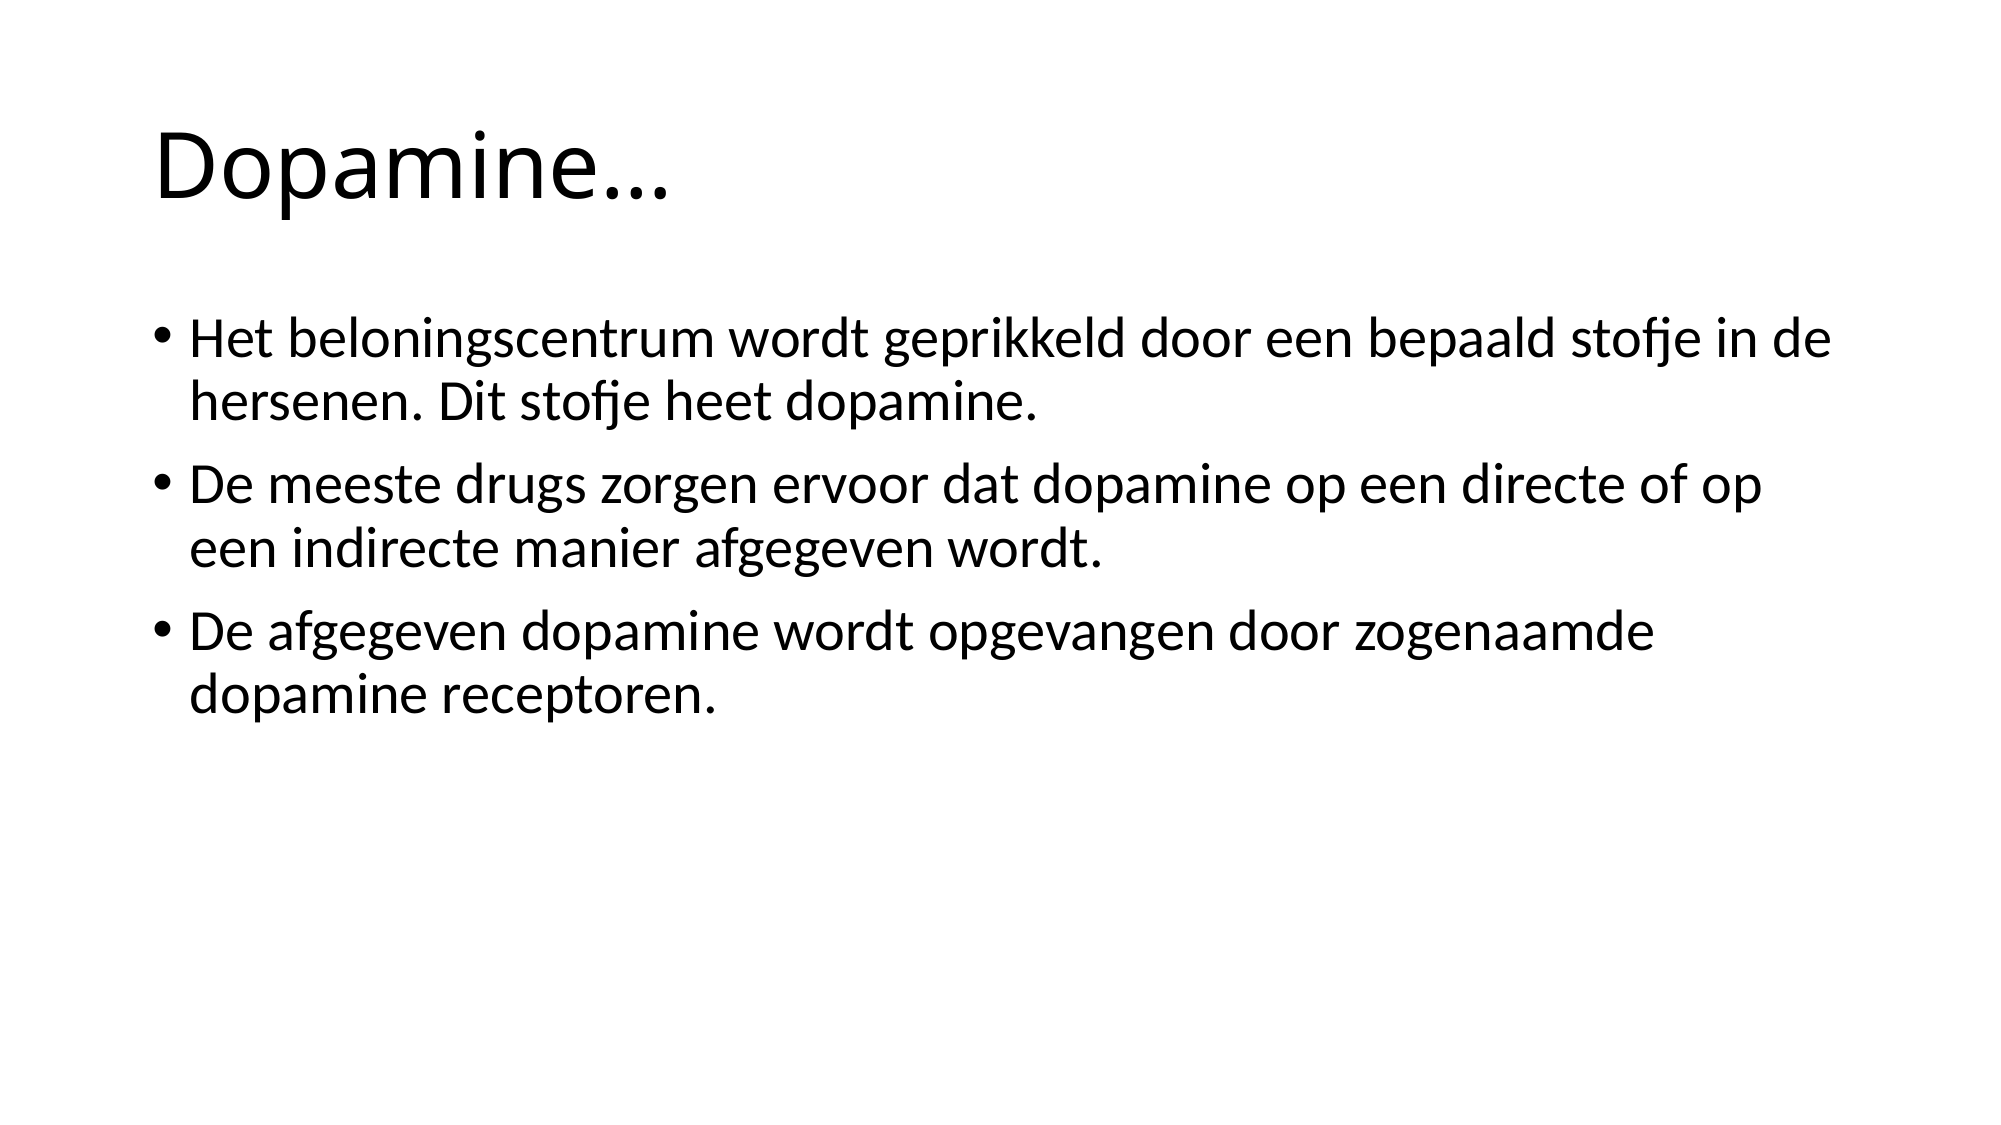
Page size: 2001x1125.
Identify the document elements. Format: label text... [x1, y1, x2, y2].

title Dopamine… [137, 59, 1863, 278]
list Het beloningscentrum wordt geprikkeld door een bepaald stofje in de hersenen. Dit stofje heet dopamine. De meeste drugs zorgen ervoor dat dopamine op een directe of op een indirecte manier afgegeven wordt. De afgegeven dopamine wordt opgevangen door zogenaamde dopamine receptoren. [137, 299, 1863, 1014]
